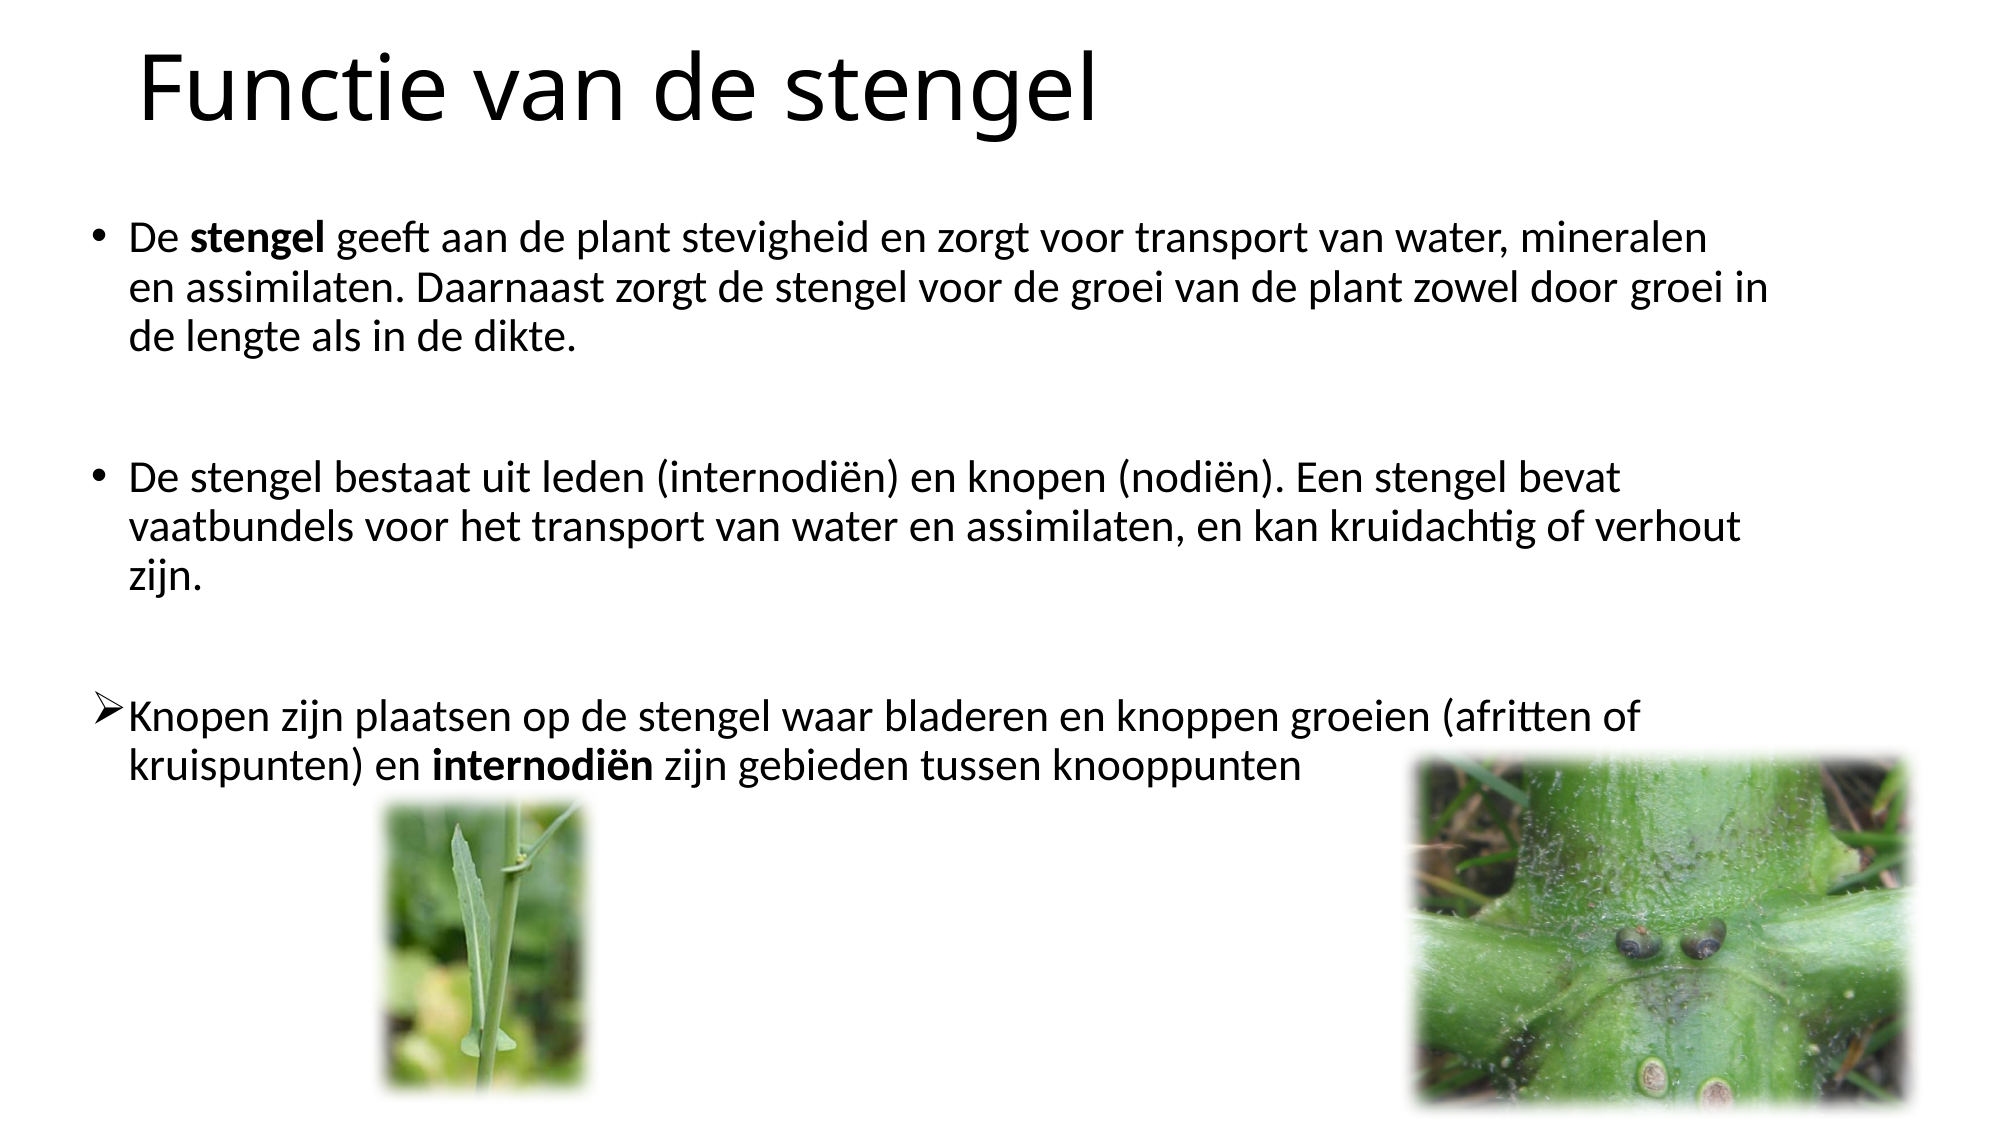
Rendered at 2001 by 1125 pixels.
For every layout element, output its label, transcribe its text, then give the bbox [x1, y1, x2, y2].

title Functie van de stengel [121, 0, 1847, 200]
picture [369, 787, 601, 1105]
list De stengel geeft aan de plant stevigheid en zorgt voor transport van water, mineralen en assimilaten. Daarnaast zorgt de stengel voor de groei van de plant zowel door groei in de lengte als in de dikte. De stengel bestaat uit leden (internodiën) en knopen (nodiën). Een stengel bevat vaatbundels voor het transport van water en assimilaten, en kan kruidachtig of verhout zijn. Knopen zijn plaatsen op de stengel waar bladeren en knoppen groeien (afritten of kruispunten) en internodiën zijn gebieden tussen knooppunten [76, 205, 1802, 920]
picture [1399, 743, 1924, 1120]
